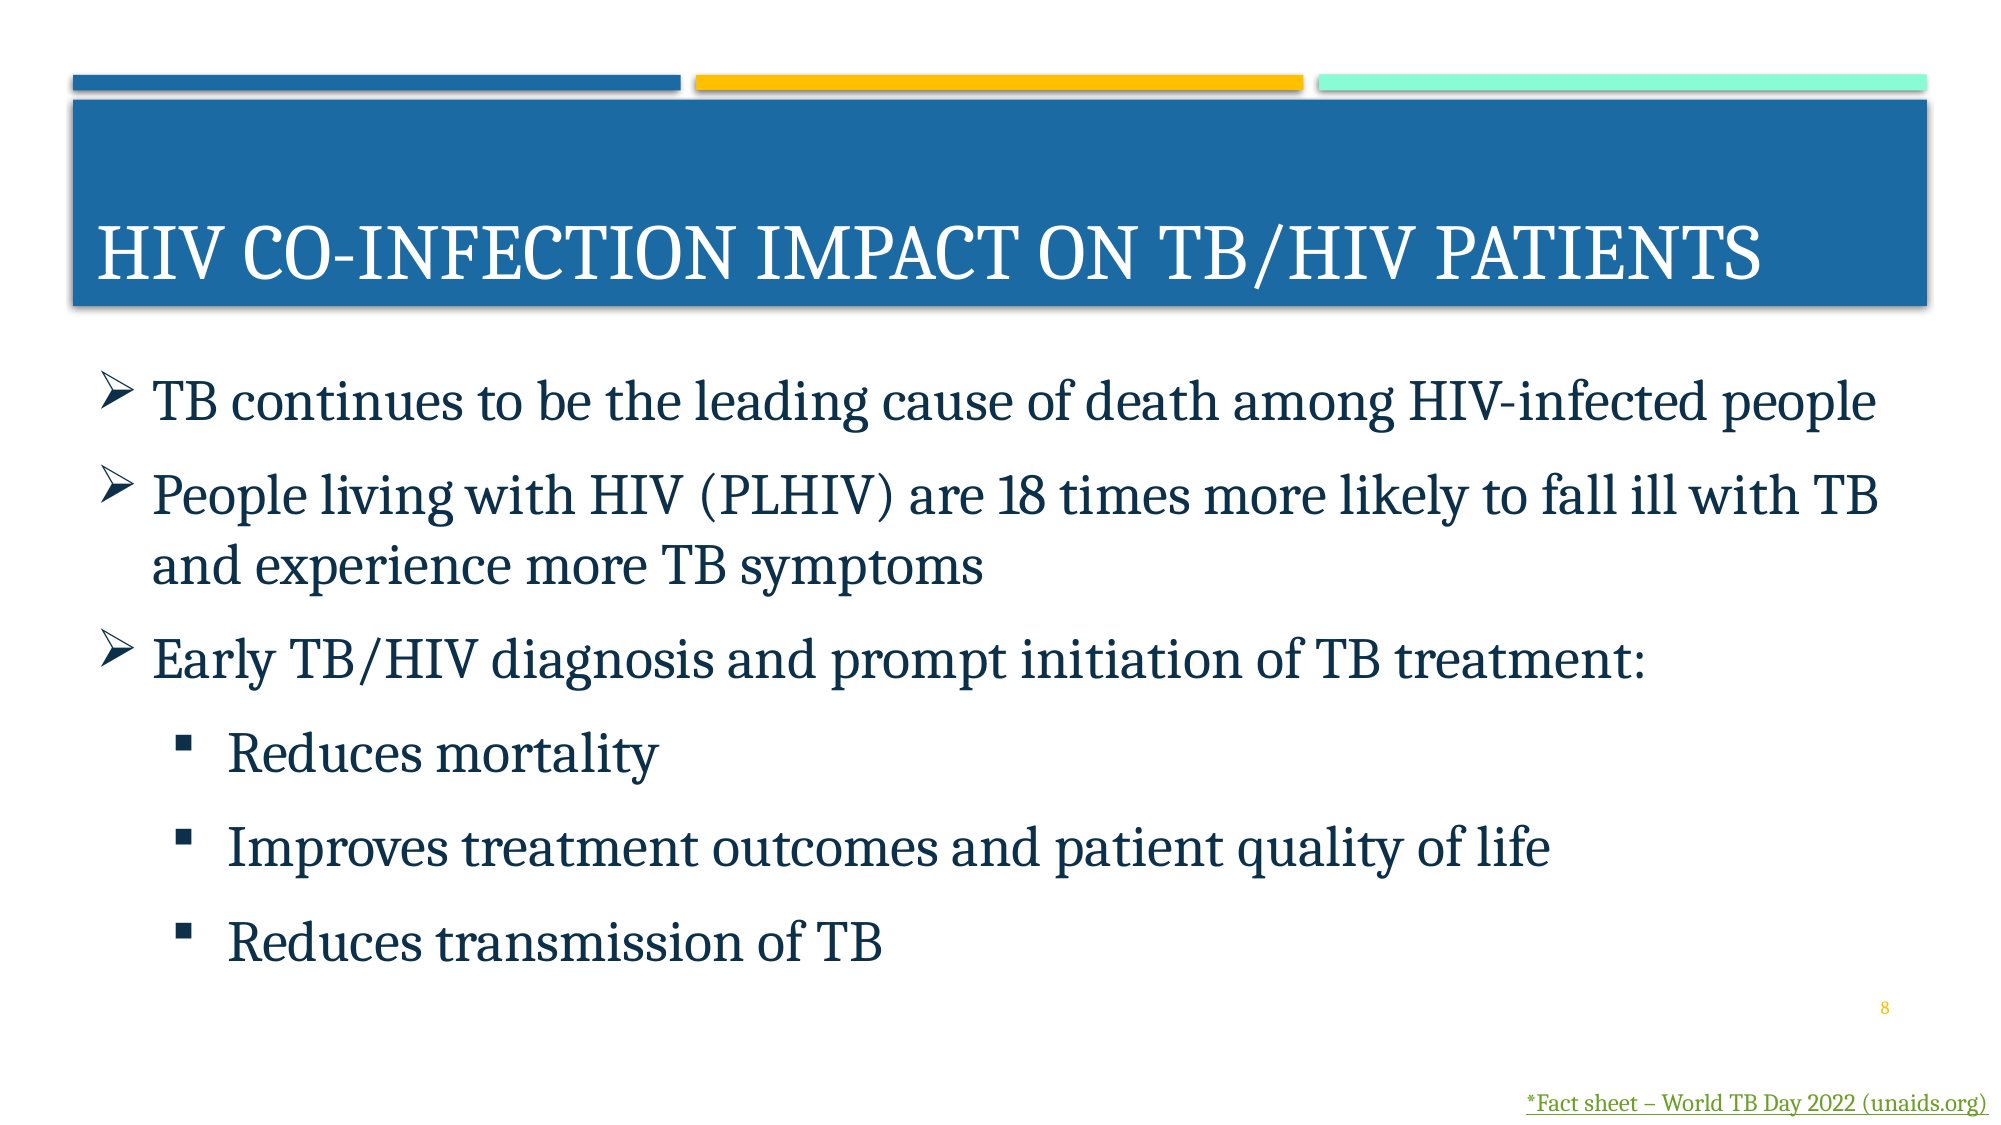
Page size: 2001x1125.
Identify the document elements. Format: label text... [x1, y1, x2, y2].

text_box *Fact sheet – World TB Day 2022 (unaids.org) [1460, 1079, 2000, 1125]
title HIV co-infection impact on TB/HIV patients [81, 140, 1905, 303]
text_box TB continues to be the leading cause of death among HIV-infected people People living with HIV (PLHIV) are 18 times more likely to fall ill with TB and experience more TB symptoms Early TB/HIV diagnosis and prompt initiation of TB treatment: Reduces mortality Improves treatment outcomes and patient quality of life Reduces transmission of TB [81, 354, 1919, 981]
slide_number 8 [1732, 981, 1905, 1037]
